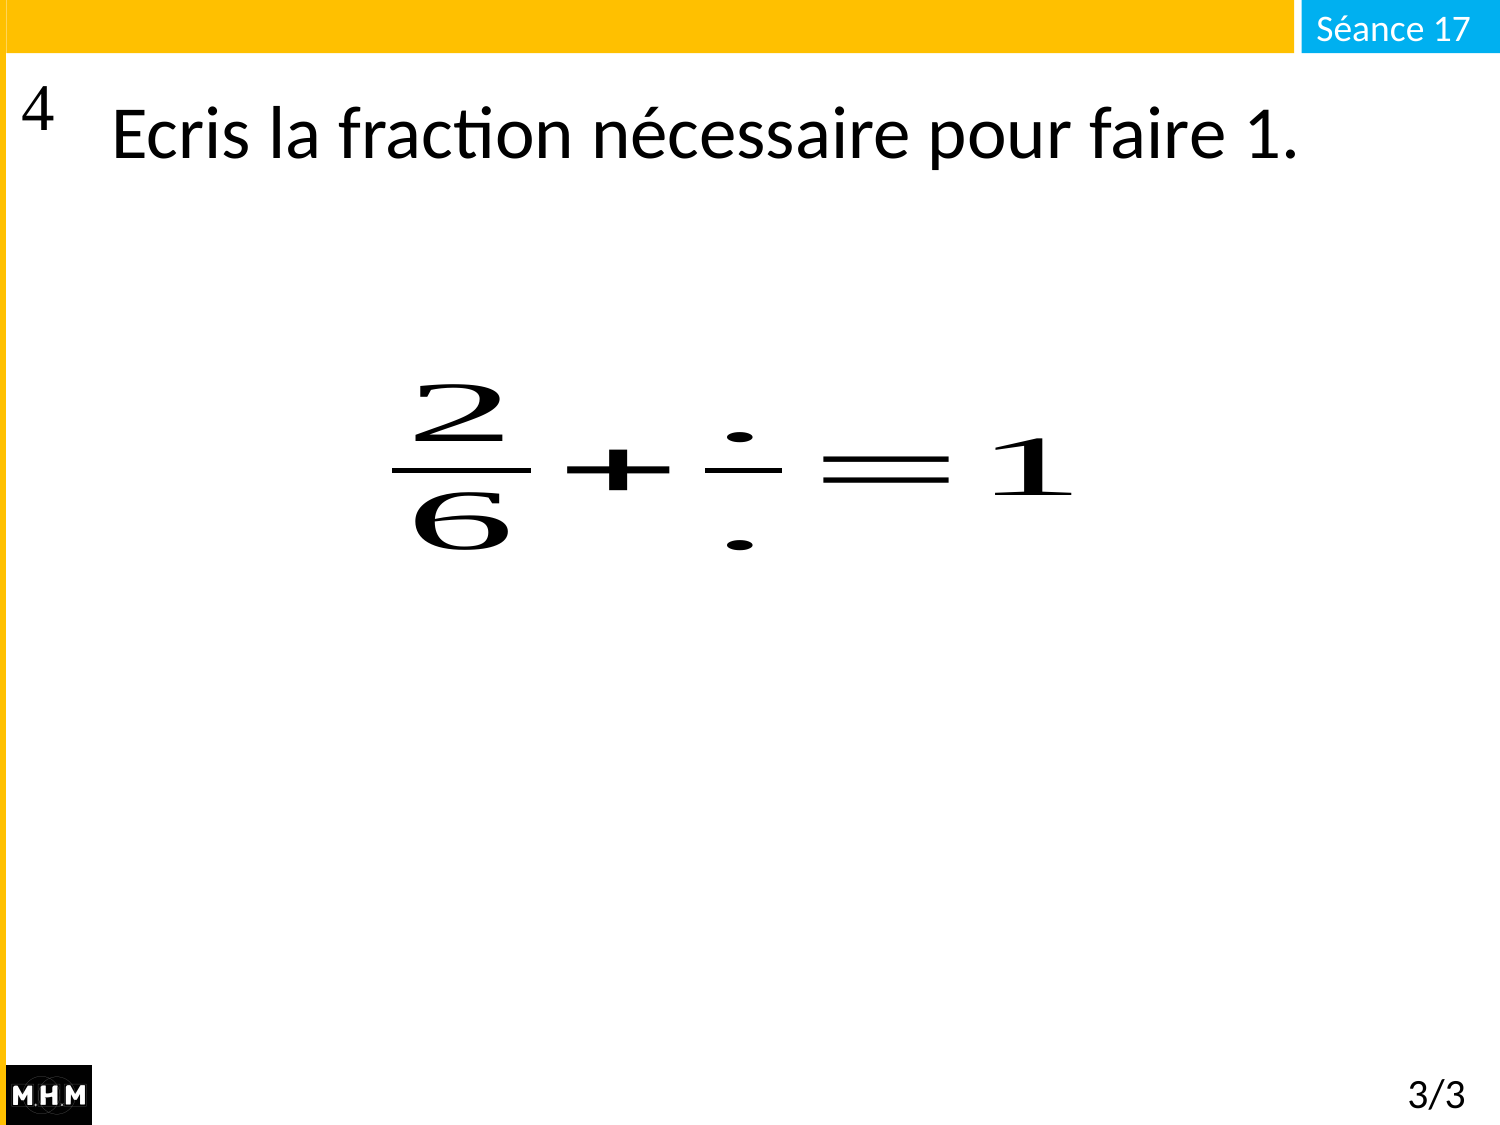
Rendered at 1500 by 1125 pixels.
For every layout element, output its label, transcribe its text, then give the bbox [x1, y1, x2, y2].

title Ecris la fraction nécessaire pour faire 1. [96, 60, 1391, 208]
picture [6, 1065, 92, 1125]
list 3/3 [1373, 1064, 1500, 1125]
